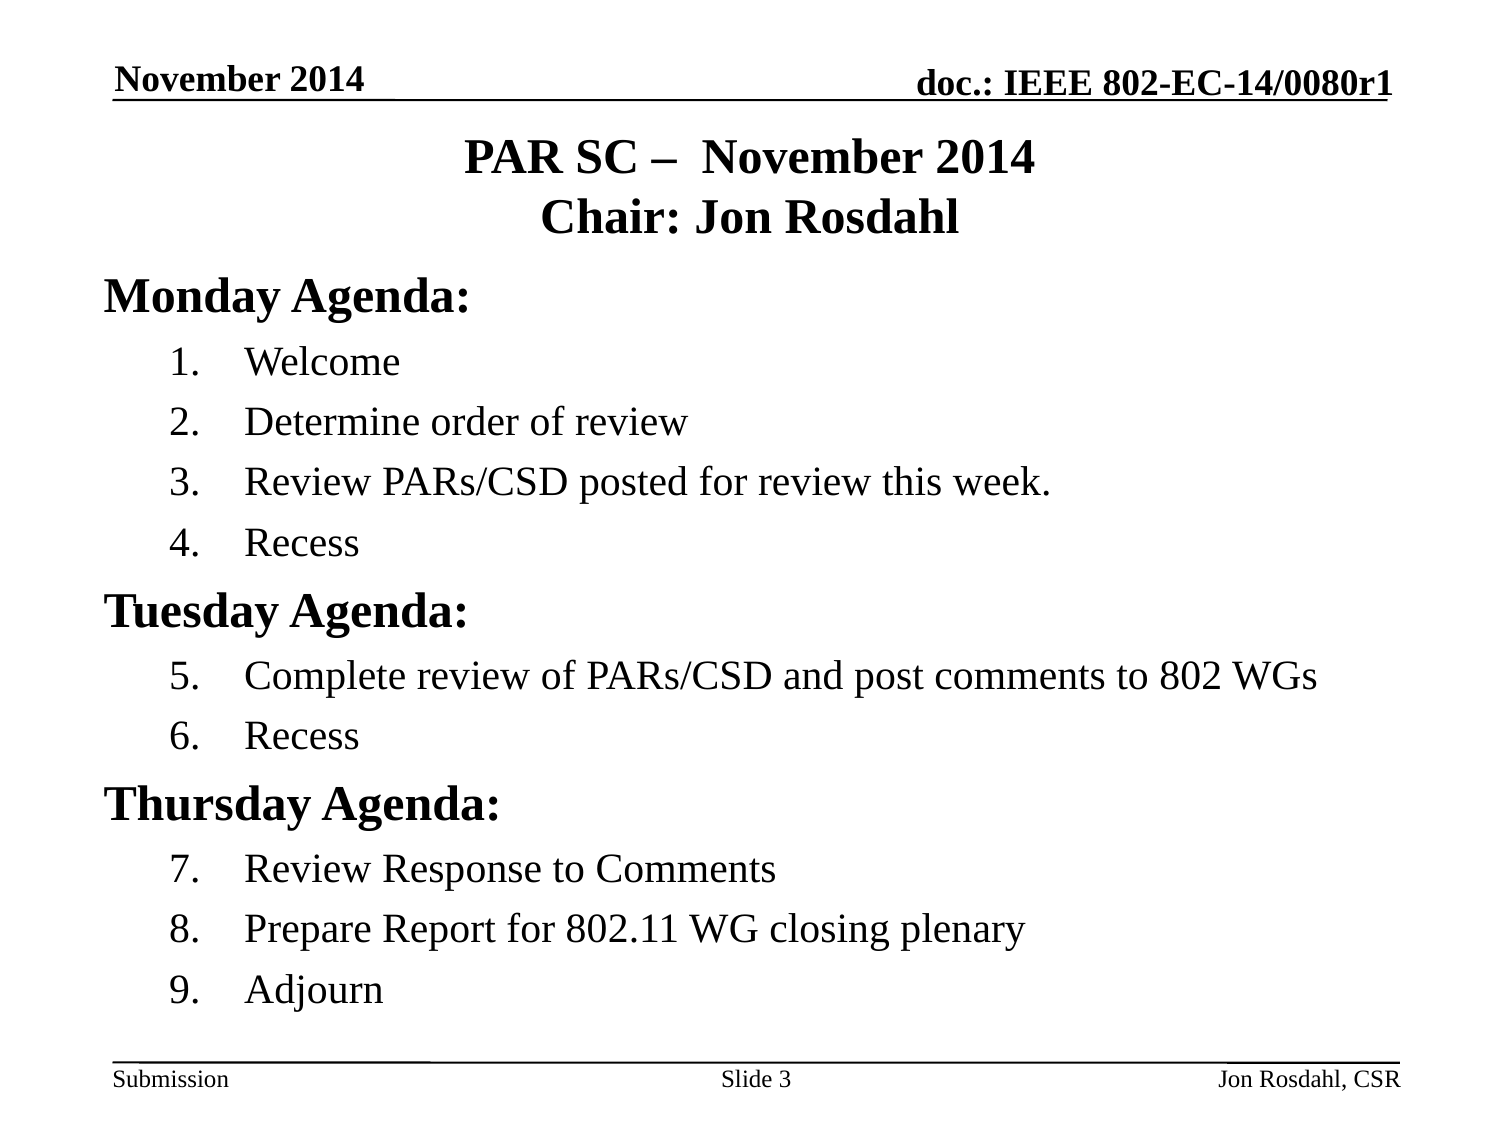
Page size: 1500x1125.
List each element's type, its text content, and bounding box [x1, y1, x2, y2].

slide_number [114, 54, 423, 100]
slide_number Slide 3 [712, 1061, 800, 1123]
title PAR SC – November 2014 Chair: Jon Rosdahl [112, 112, 1388, 255]
footer Jon Rosdahl, CSR [878, 1061, 1402, 1093]
list Monday Agenda: Welcome Determine order of review Review PARs/CSD posted for review this week. Recess Tuesday Agenda: Complete review of PARs/CSD and post comments to 802 WGs Recess Thursday Agenda: Review Response to Comments Prepare Report for 802.11 WG closing plenary Adjourn [88, 255, 1448, 1047]
